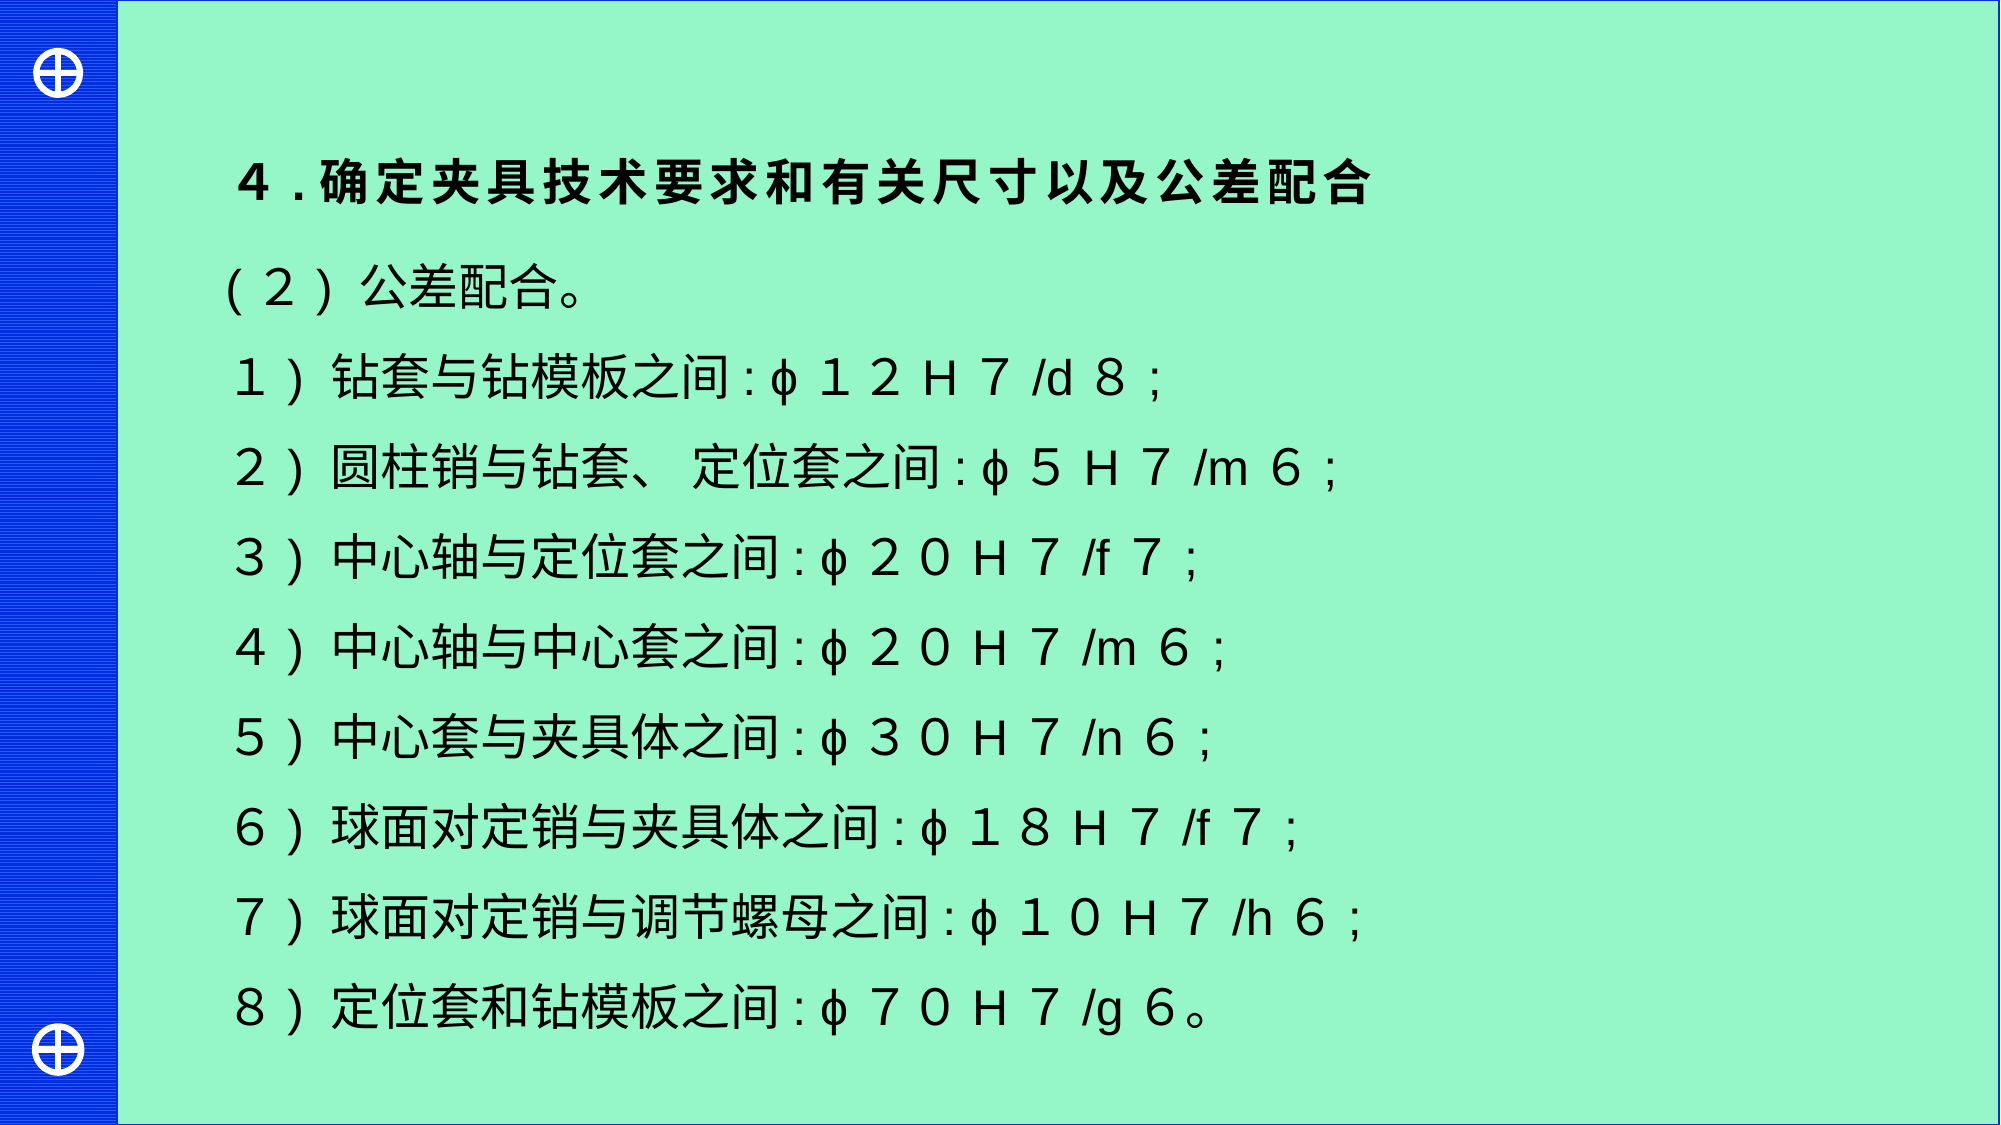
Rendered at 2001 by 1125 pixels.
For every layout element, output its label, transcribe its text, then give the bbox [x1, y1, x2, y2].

text_box (２) 公差配合。 １) 钻套与钻模板之间: ϕ１２H７/d８; ２) 圆柱销与钻套、 定位套之间: ϕ５H７/m６; ３) 中心轴与定位套之间: ϕ２０H７/f７; ４) 中心轴与中心套之间: ϕ２０H７/m６; ５) 中心套与夹具体之间: ϕ３０H７/n６; ６) 球面对定销与夹具体之间: ϕ１８H７/f７; ７) 球面对定销与调节螺母之间: ϕ１０H７/h６; ８) 定位套和钻模板之间: ϕ７０H７/g６。 [135, 217, 1843, 1043]
text_box ４.确定夹具技术要求和有关尺寸以及公差配合 [135, 96, 1423, 217]
